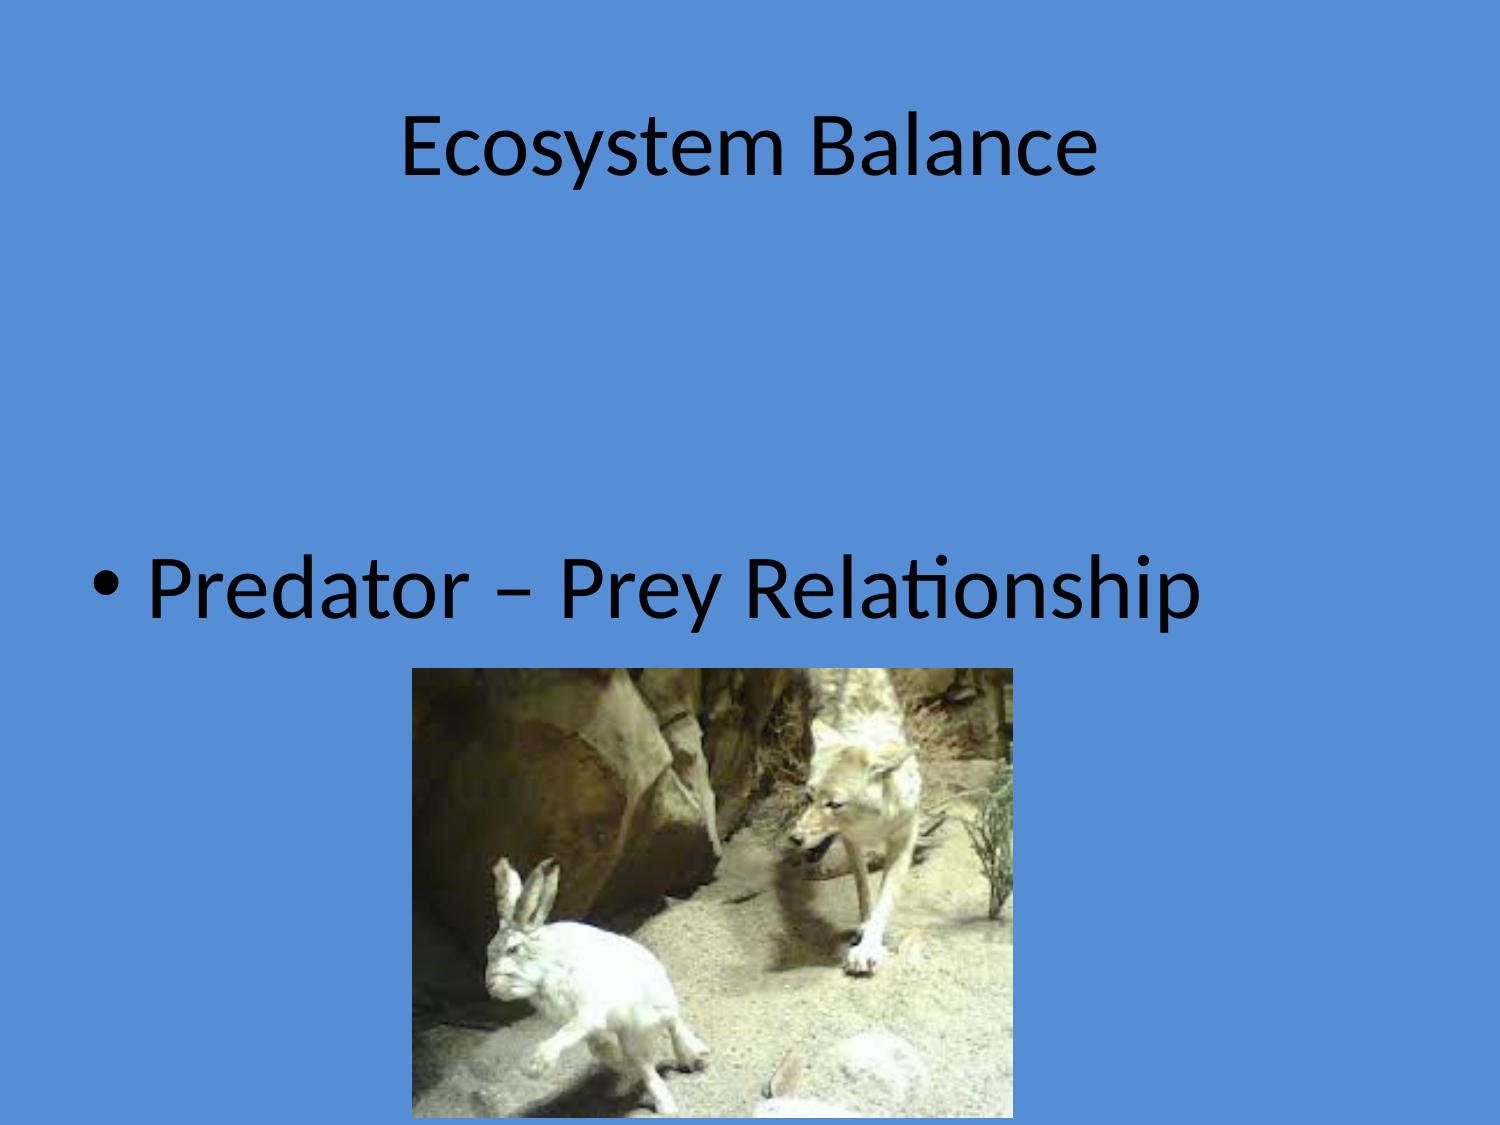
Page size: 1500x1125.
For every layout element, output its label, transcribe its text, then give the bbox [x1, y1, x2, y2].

title Ecosystem Balance [75, 45, 1425, 233]
list Predator – Prey Relationship [75, 262, 1425, 1005]
picture [412, 667, 1013, 1118]
